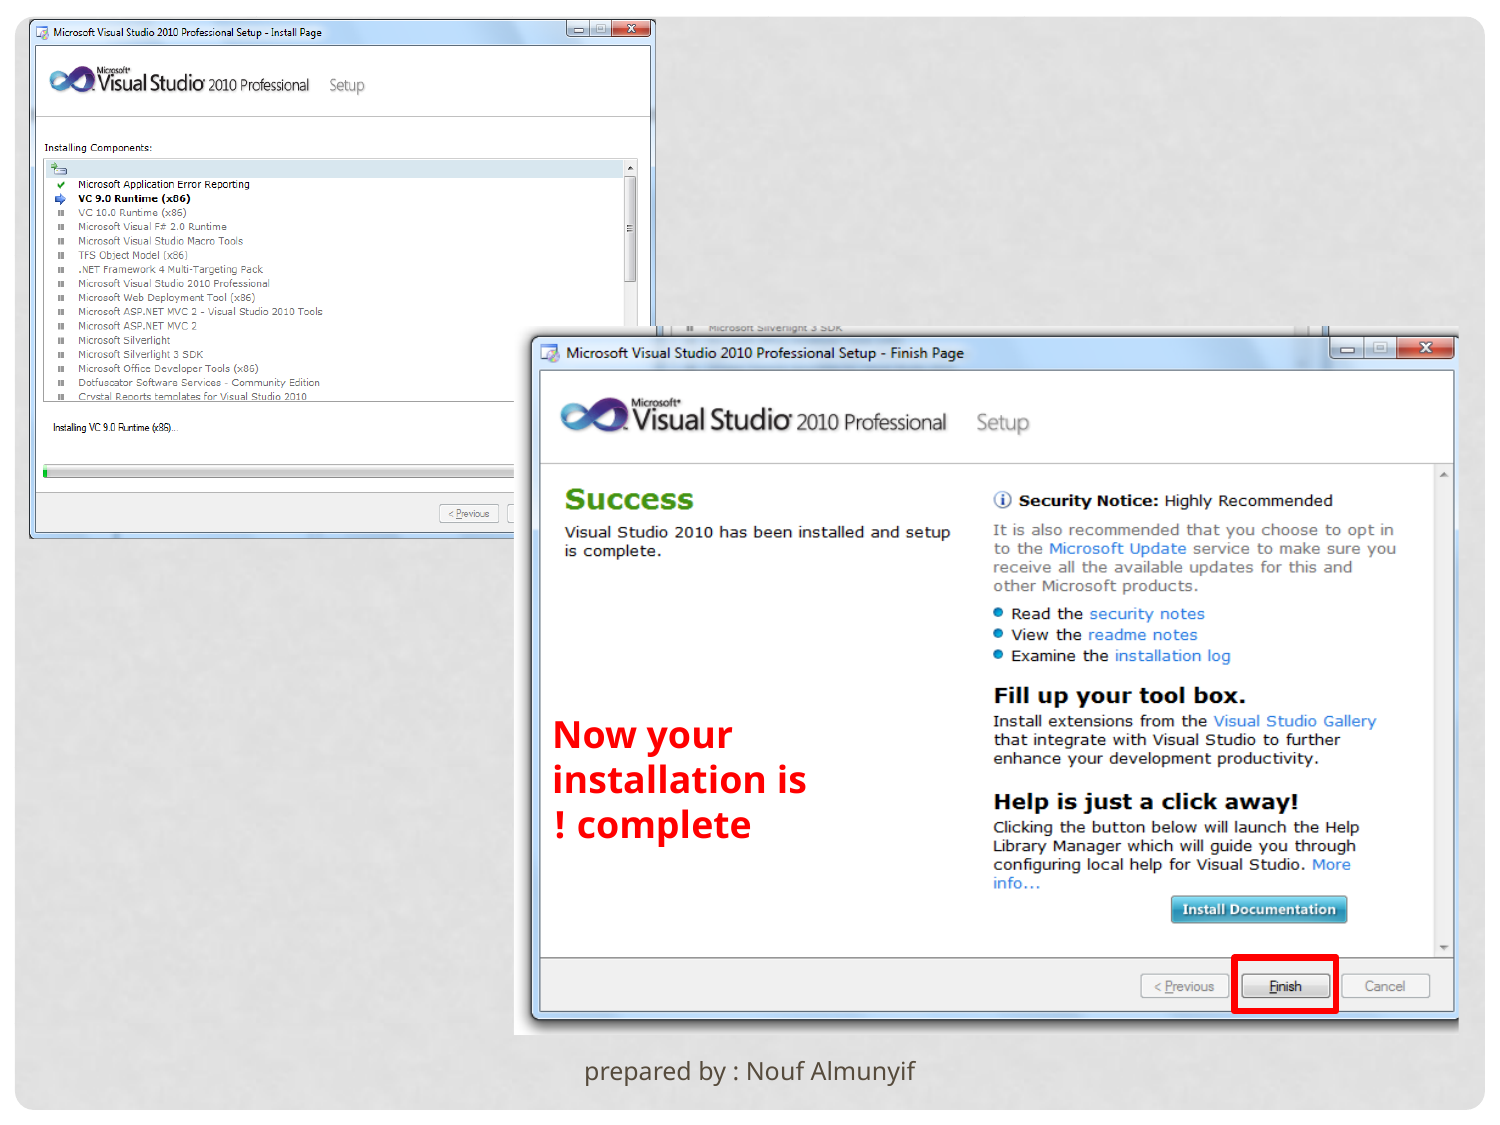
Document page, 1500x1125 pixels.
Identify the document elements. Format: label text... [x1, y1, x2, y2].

picture [29, 18, 1459, 1036]
footer prepared by : Nouf Almunyif [512, 1042, 988, 1103]
